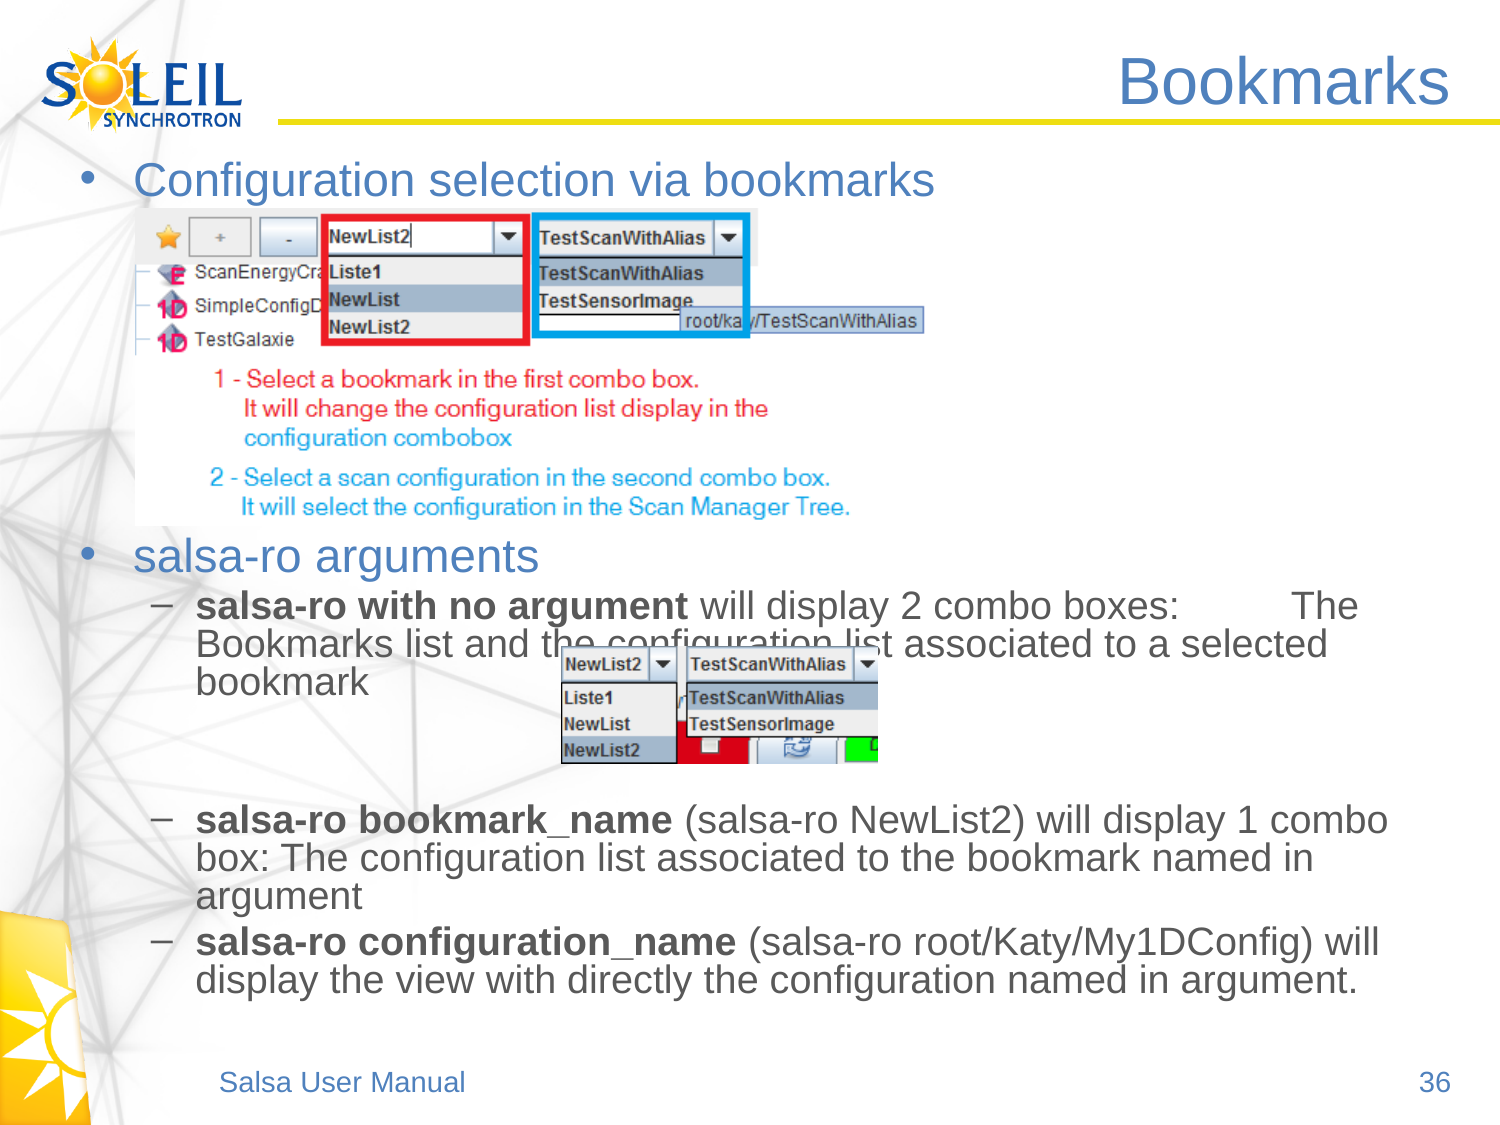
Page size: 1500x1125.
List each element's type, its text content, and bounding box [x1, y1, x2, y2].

picture [0, 0, 1500, 1125]
text_box Salsa User Manual 36 [100, 1046, 1467, 1116]
title Bookmarks [277, 31, 1467, 125]
text_box Configuration selection via bookmarks salsa-ro arguments salsa-ro with no argument will display 2 combo boxes: The Bookmarks list and the configuration list associated to a selected bookmark salsa-ro bookmark_name (salsa-ro NewList2) will display 1 combo box: The configuration list associated to the bookmark named in argument salsa-ro configuration_name (salsa-ro root/Katy/My1DConfig) will display the view with directly the configuration named in argument. [64, 152, 1463, 1015]
